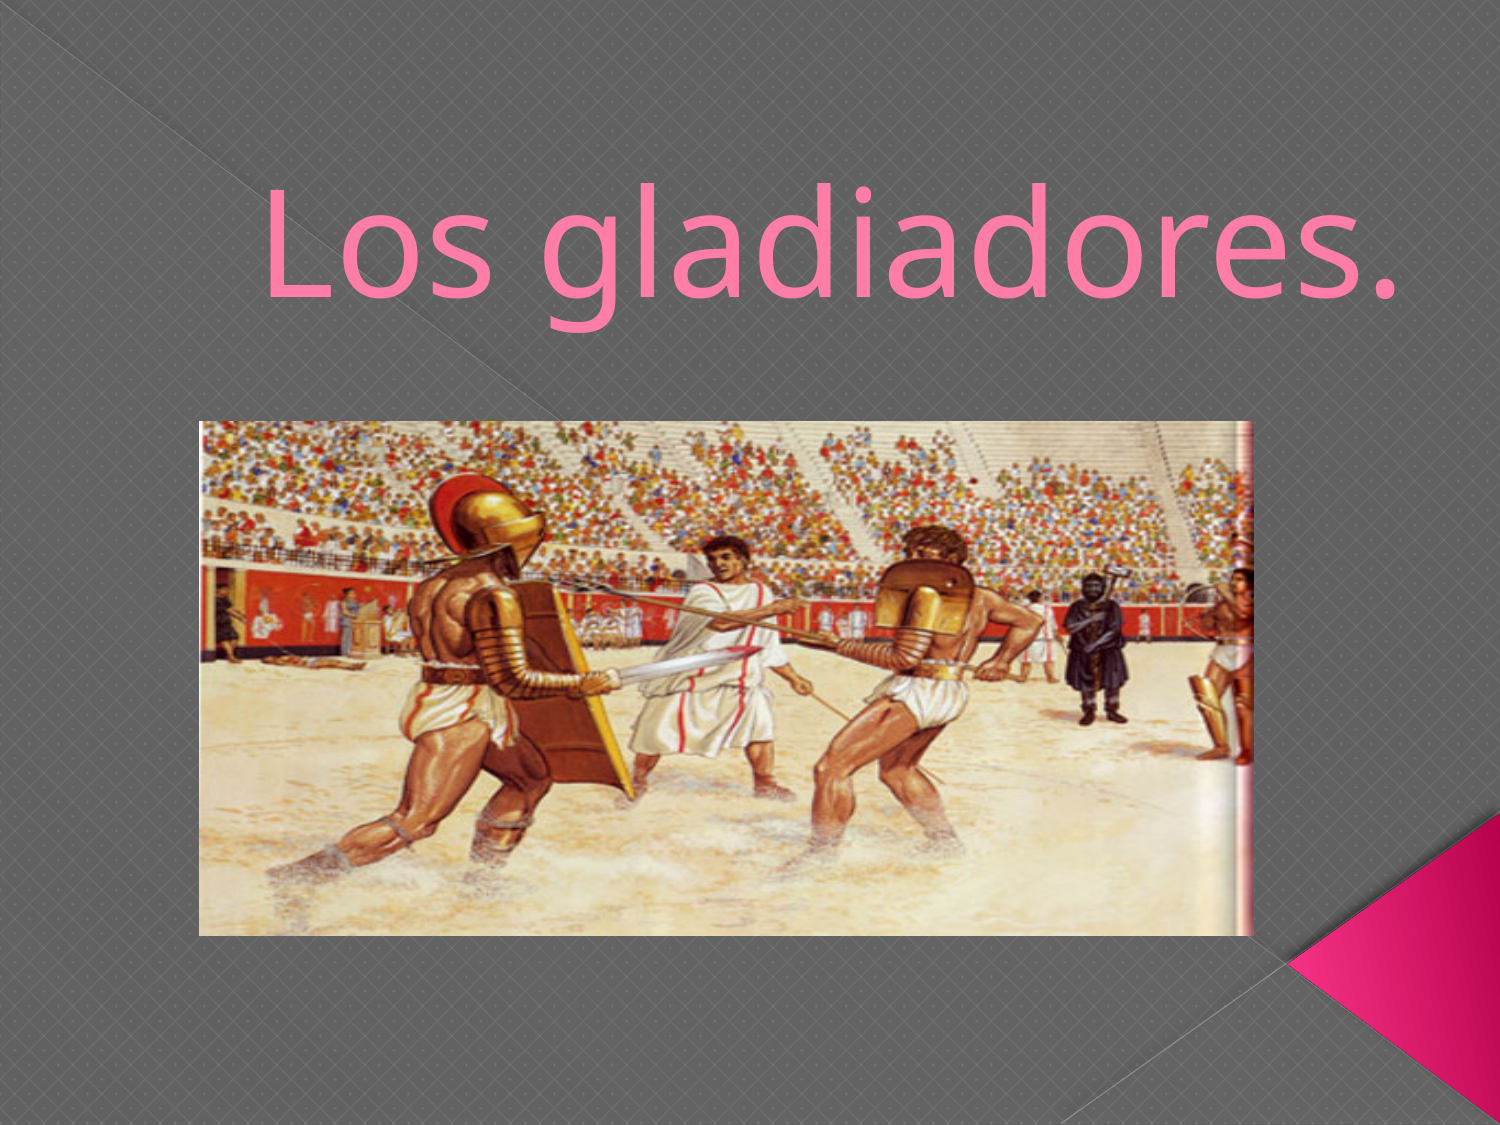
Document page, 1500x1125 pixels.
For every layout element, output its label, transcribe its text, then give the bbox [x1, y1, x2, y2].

title Los gladiadores. [70, 35, 1421, 336]
picture [198, 421, 1255, 937]
